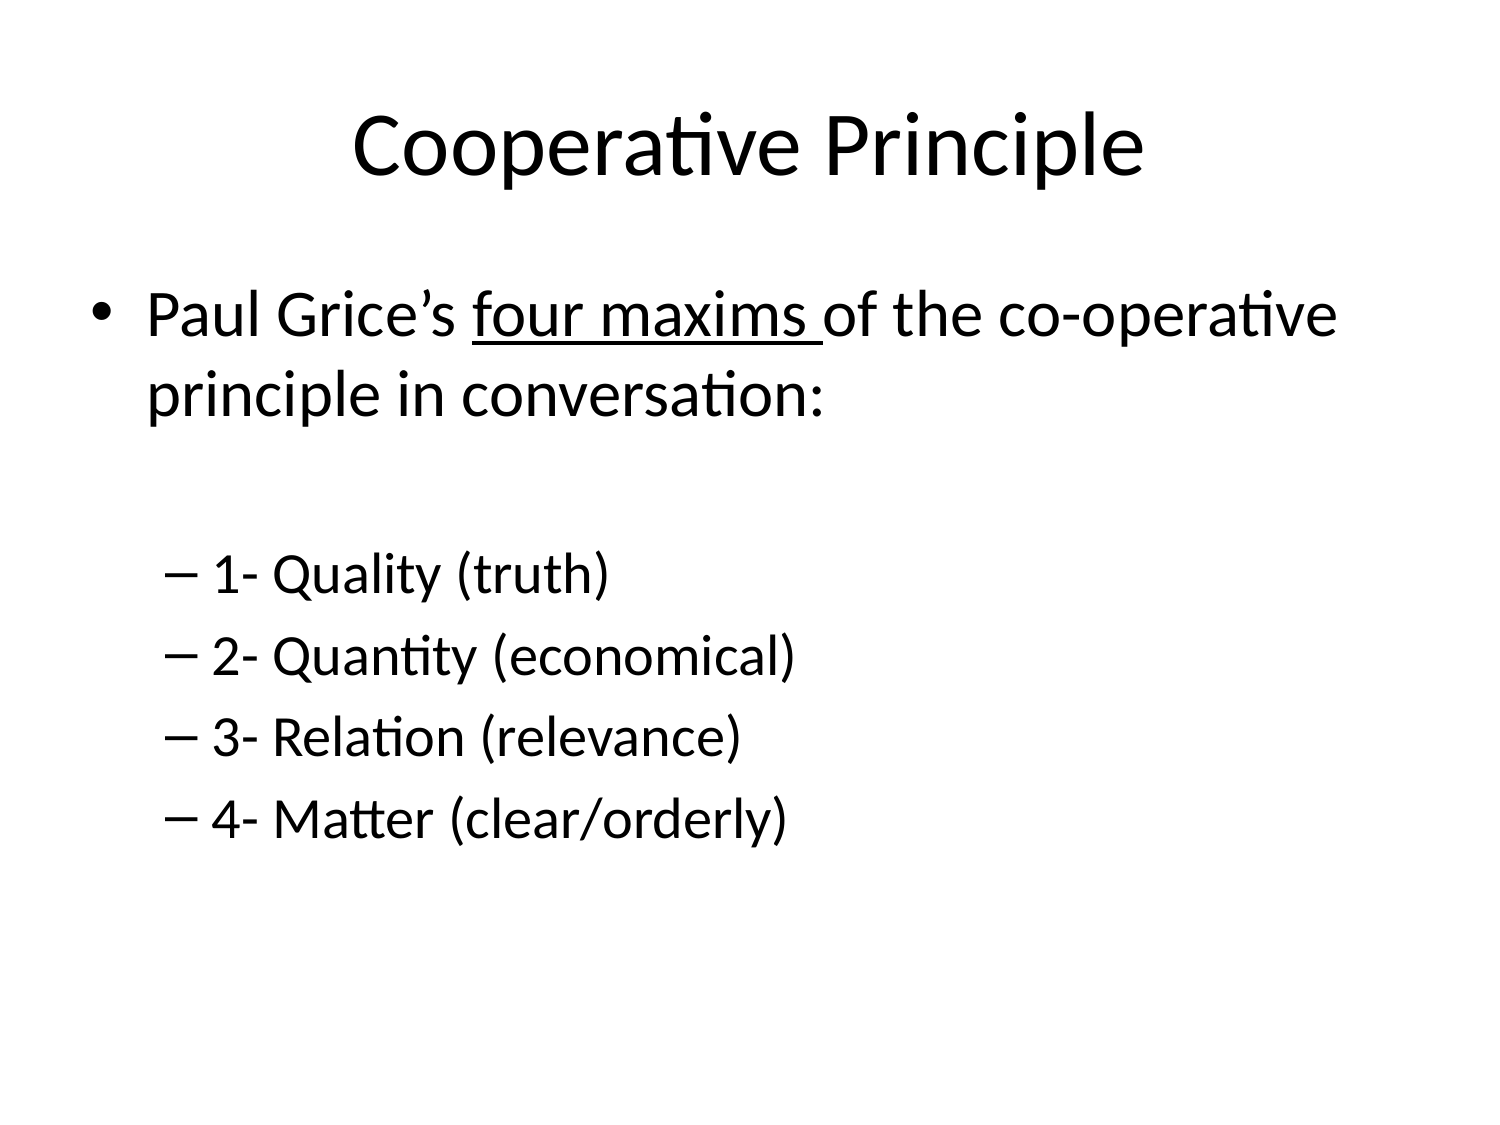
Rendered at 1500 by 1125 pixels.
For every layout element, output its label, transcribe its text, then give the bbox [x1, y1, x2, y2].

list Paul Grice’s four maxims of the co-operative principle in conversation: 1- Quality (truth) 2- Quantity (economical) 3- Relation (relevance) 4- Matter (clear/orderly) [75, 262, 1425, 1005]
title Cooperative Principle [75, 45, 1425, 233]
